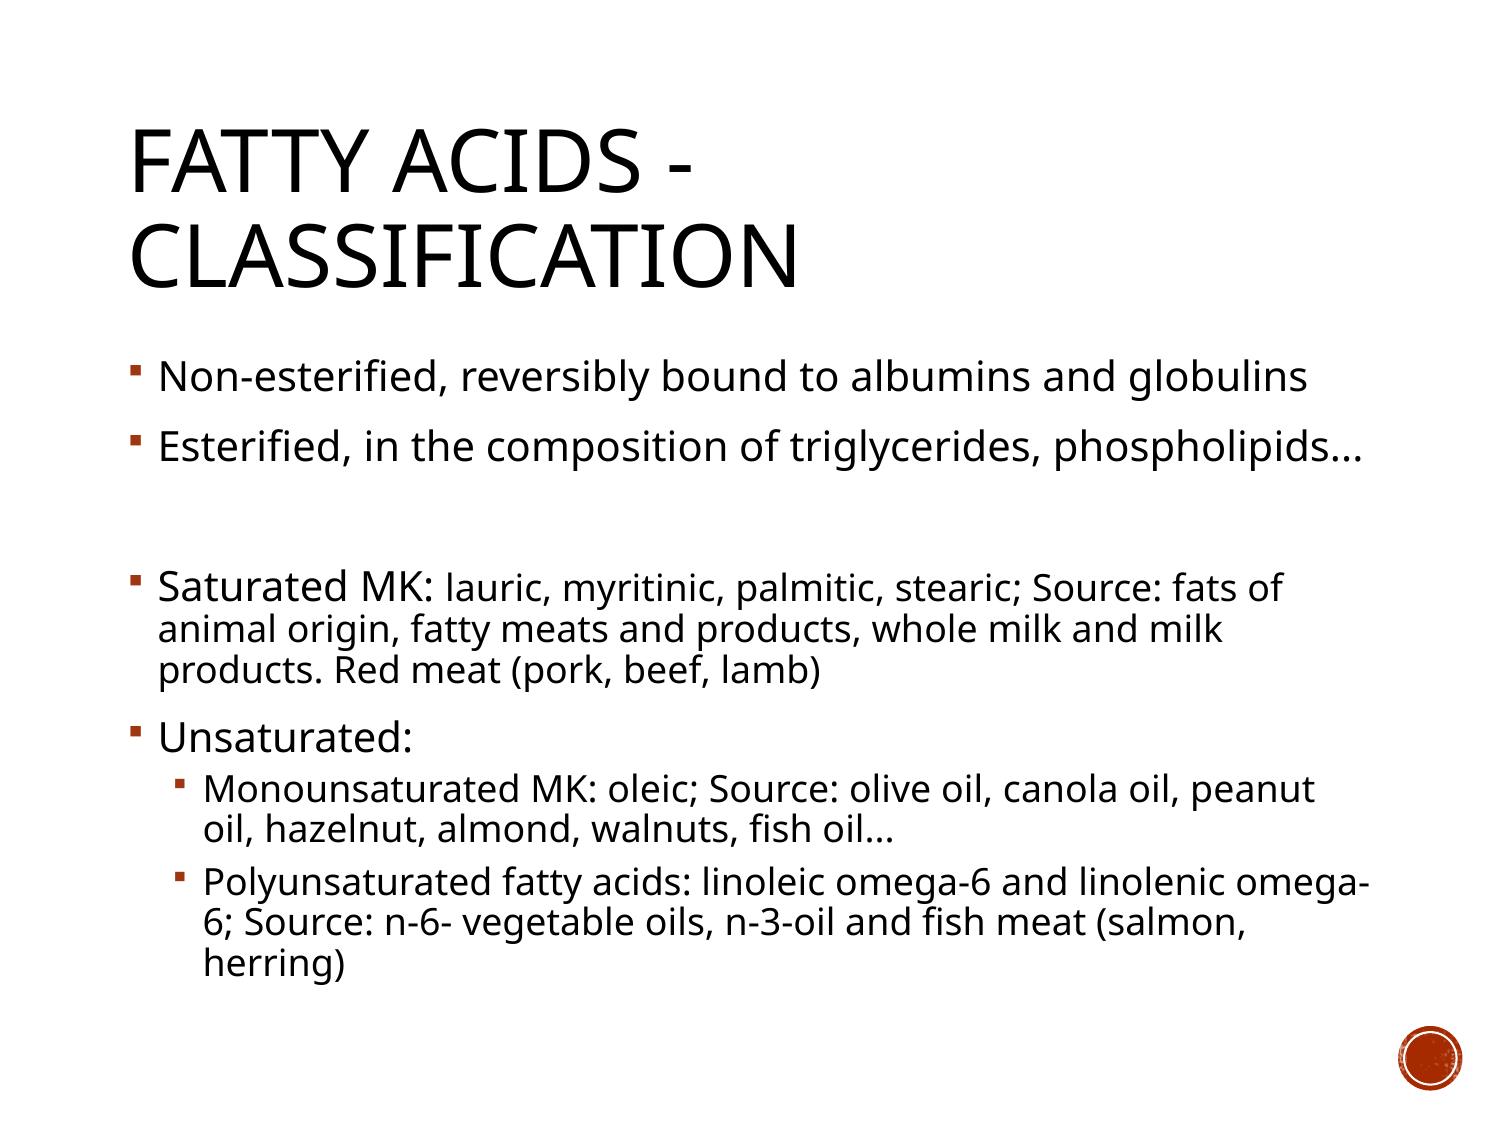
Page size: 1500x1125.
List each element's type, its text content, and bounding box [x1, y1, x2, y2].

title Fatty acids - classification [112, 79, 1388, 344]
list Non-esterified, reversibly bound to albumins and globulins Esterified, in the composition of triglycerides, phospholipids... Saturated MK: lauric, myritinic, palmitic, stearic; Source: fats of animal origin, fatty meats and products, whole milk and milk products. Red meat (pork, beef, lamb) Unsaturated: Monounsaturated MK: oleic; Source: olive oil, canola oil, peanut oil, hazelnut, almond, walnuts, fish oil... Polyunsaturated fatty acids: linoleic omega-6 and linolenic omega-6; Source: n-6- vegetable oils, n-3-oil and fish meat (salmon, herring) [112, 348, 1388, 1047]
